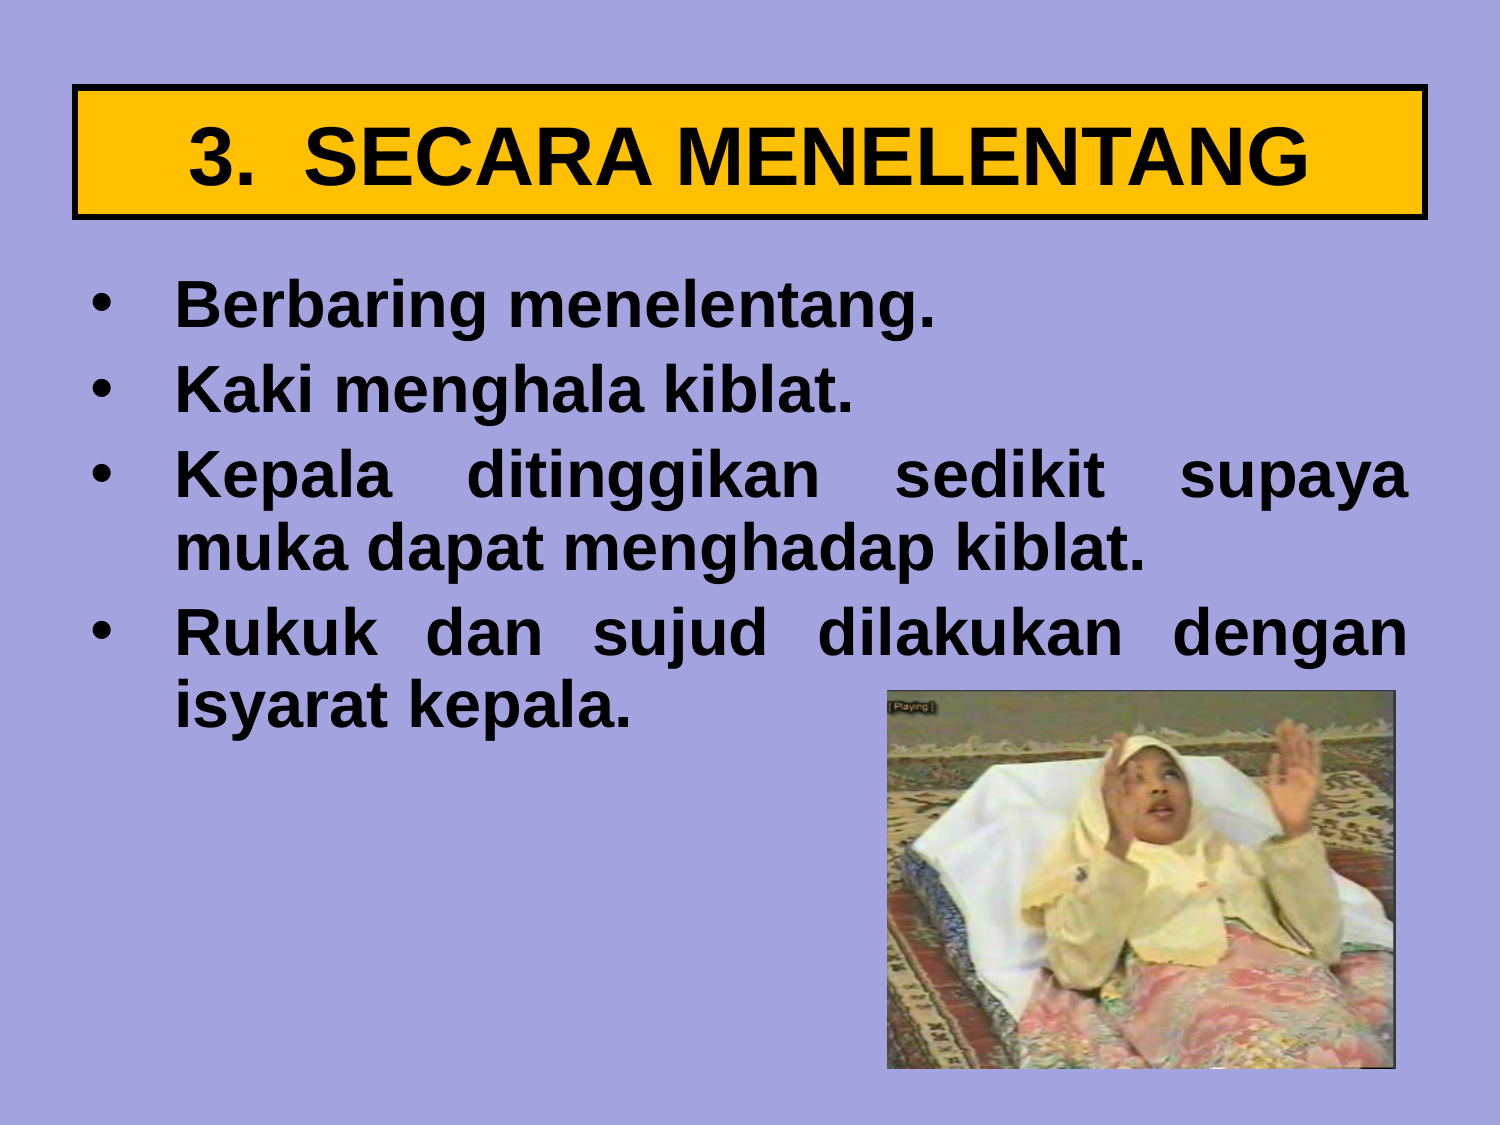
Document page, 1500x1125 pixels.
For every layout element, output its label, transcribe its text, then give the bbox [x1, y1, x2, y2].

text_box 3. SECARA MENELENTANG [74, 87, 1425, 218]
text_box Berbaring menelentang. Kaki menghala kiblat. Kepala ditinggikan sedikit supaya muka dapat menghadap kiblat. Rukuk dan sujud dilakukan dengan isyarat kepala. [74, 262, 1425, 1005]
picture [887, 689, 1396, 1069]
